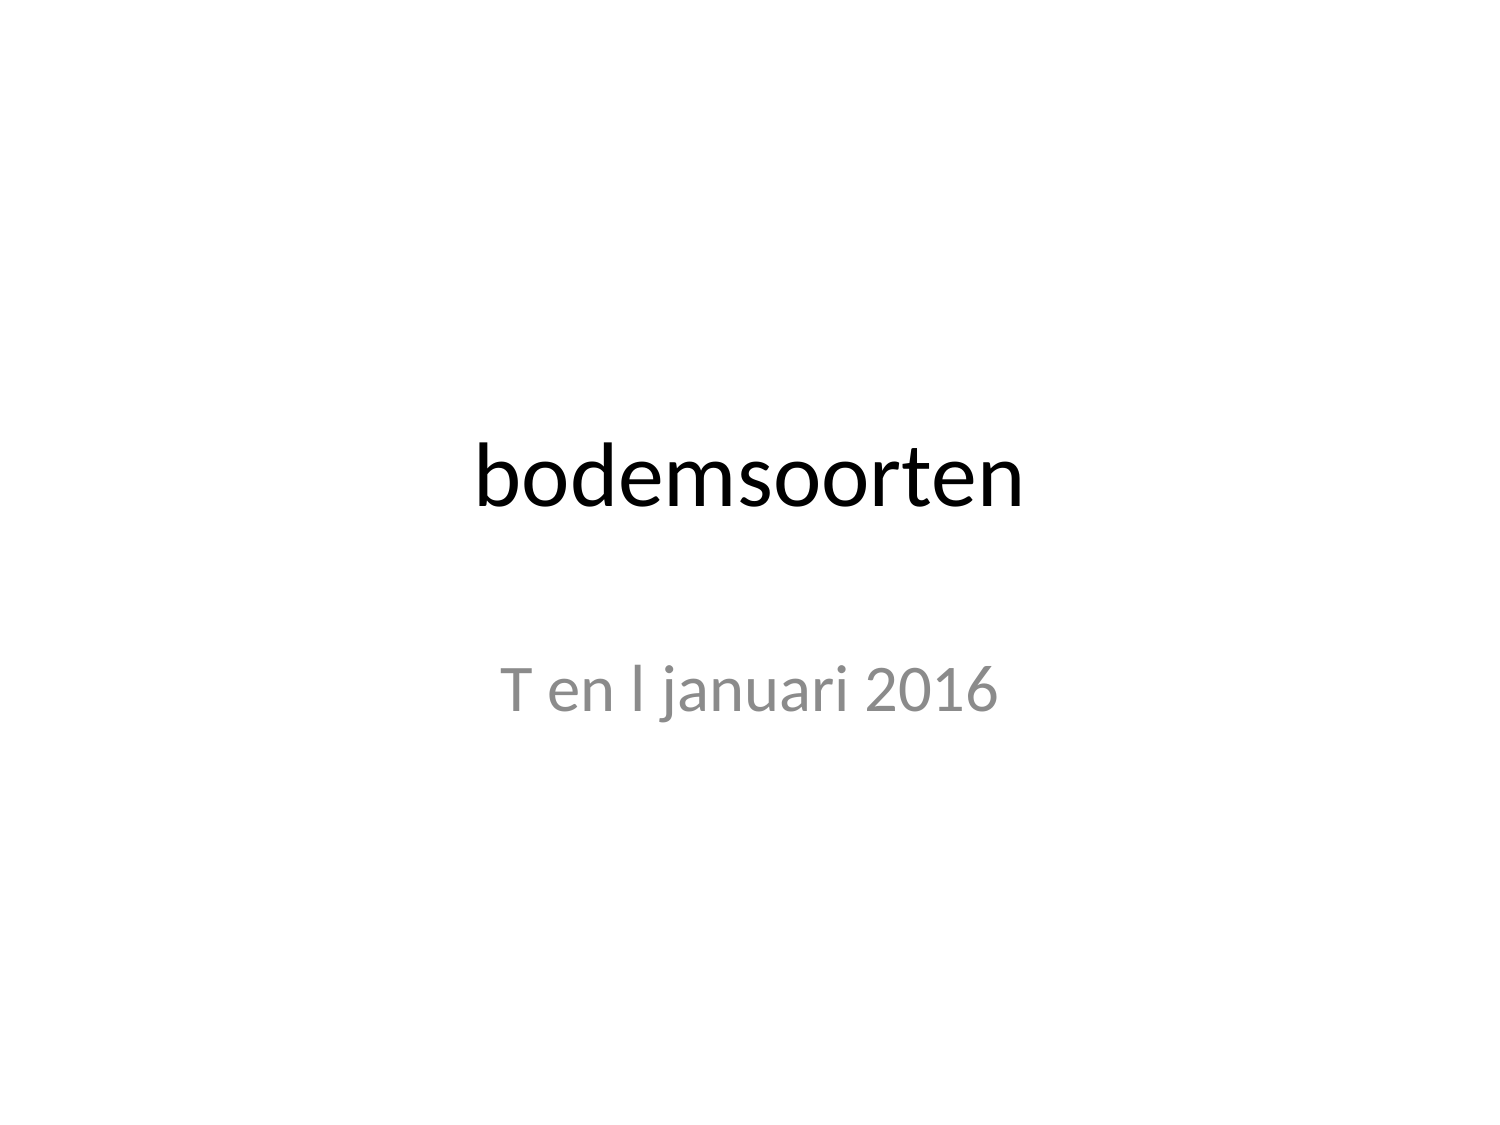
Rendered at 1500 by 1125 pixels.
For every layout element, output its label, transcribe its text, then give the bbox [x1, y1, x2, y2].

subtitle T en l januari 2016 [225, 637, 1275, 925]
title bodemsoorten [112, 349, 1388, 591]
